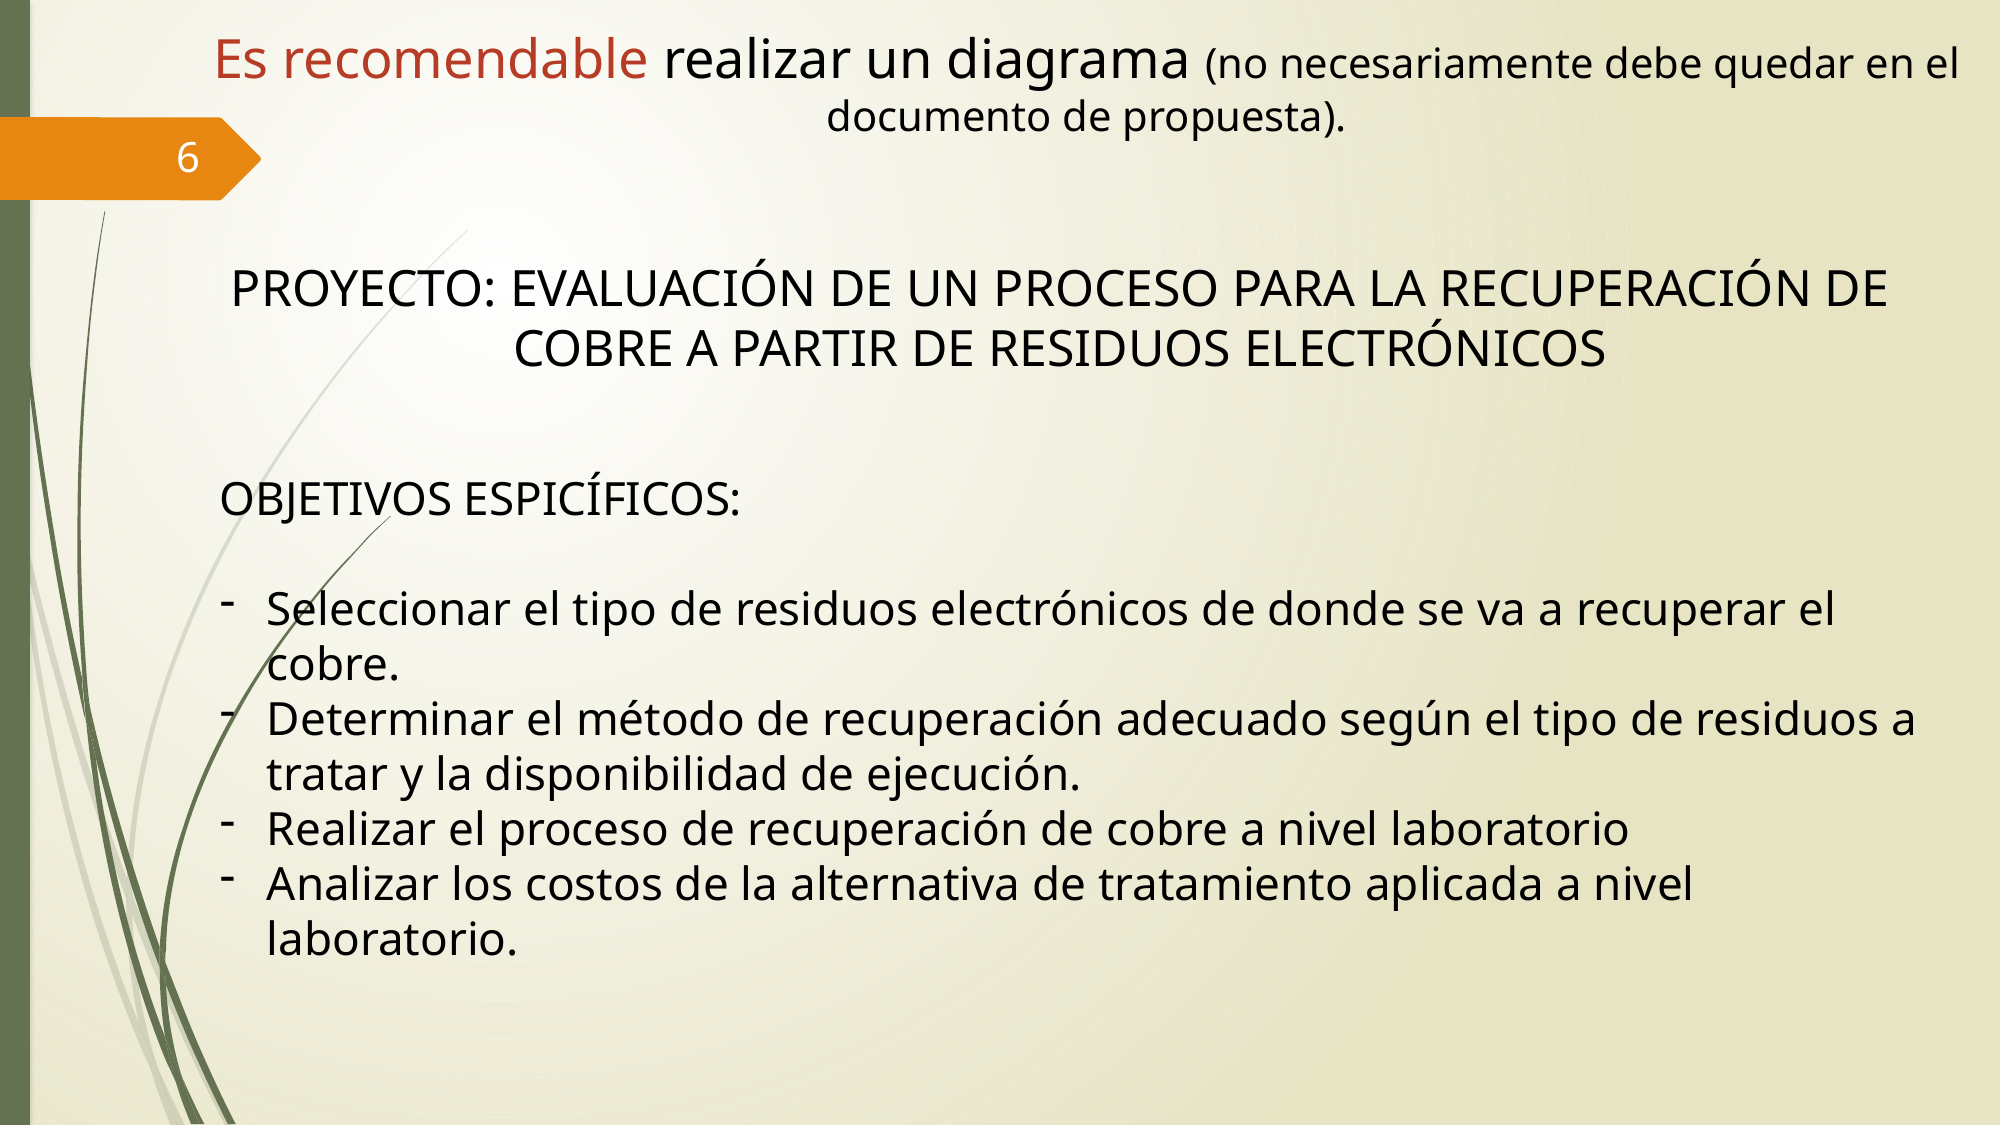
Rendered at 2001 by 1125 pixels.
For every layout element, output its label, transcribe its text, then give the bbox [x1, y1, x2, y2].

text_box Es recomendable realizar un diagrama (no necesariamente debe quedar en el documento de propuesta). [188, 17, 1986, 148]
text_box OBJETIVOS ESPICÍFICOS: Seleccionar el tipo de residuos electrónicos de donde se va a recuperar el cobre. Determinar el método de recuperación adecuado según el tipo de residuos a tratar y la disponibilidad de ejecución. Realizar el proceso de recuperación de cobre a nivel laboratorio Analizar los costos de la alternativa de tratamiento aplicada a nivel laboratorio. [205, 462, 1957, 1125]
text_box PROYECTO: EVALUACIÓN DE UN PROCESO PARA LA RECUPERACIÓN DE COBRE A PARTIR DE RESIDUOS ELECTRÓNICOS [205, 248, 1916, 384]
slide_number 6 [87, 129, 216, 190]
